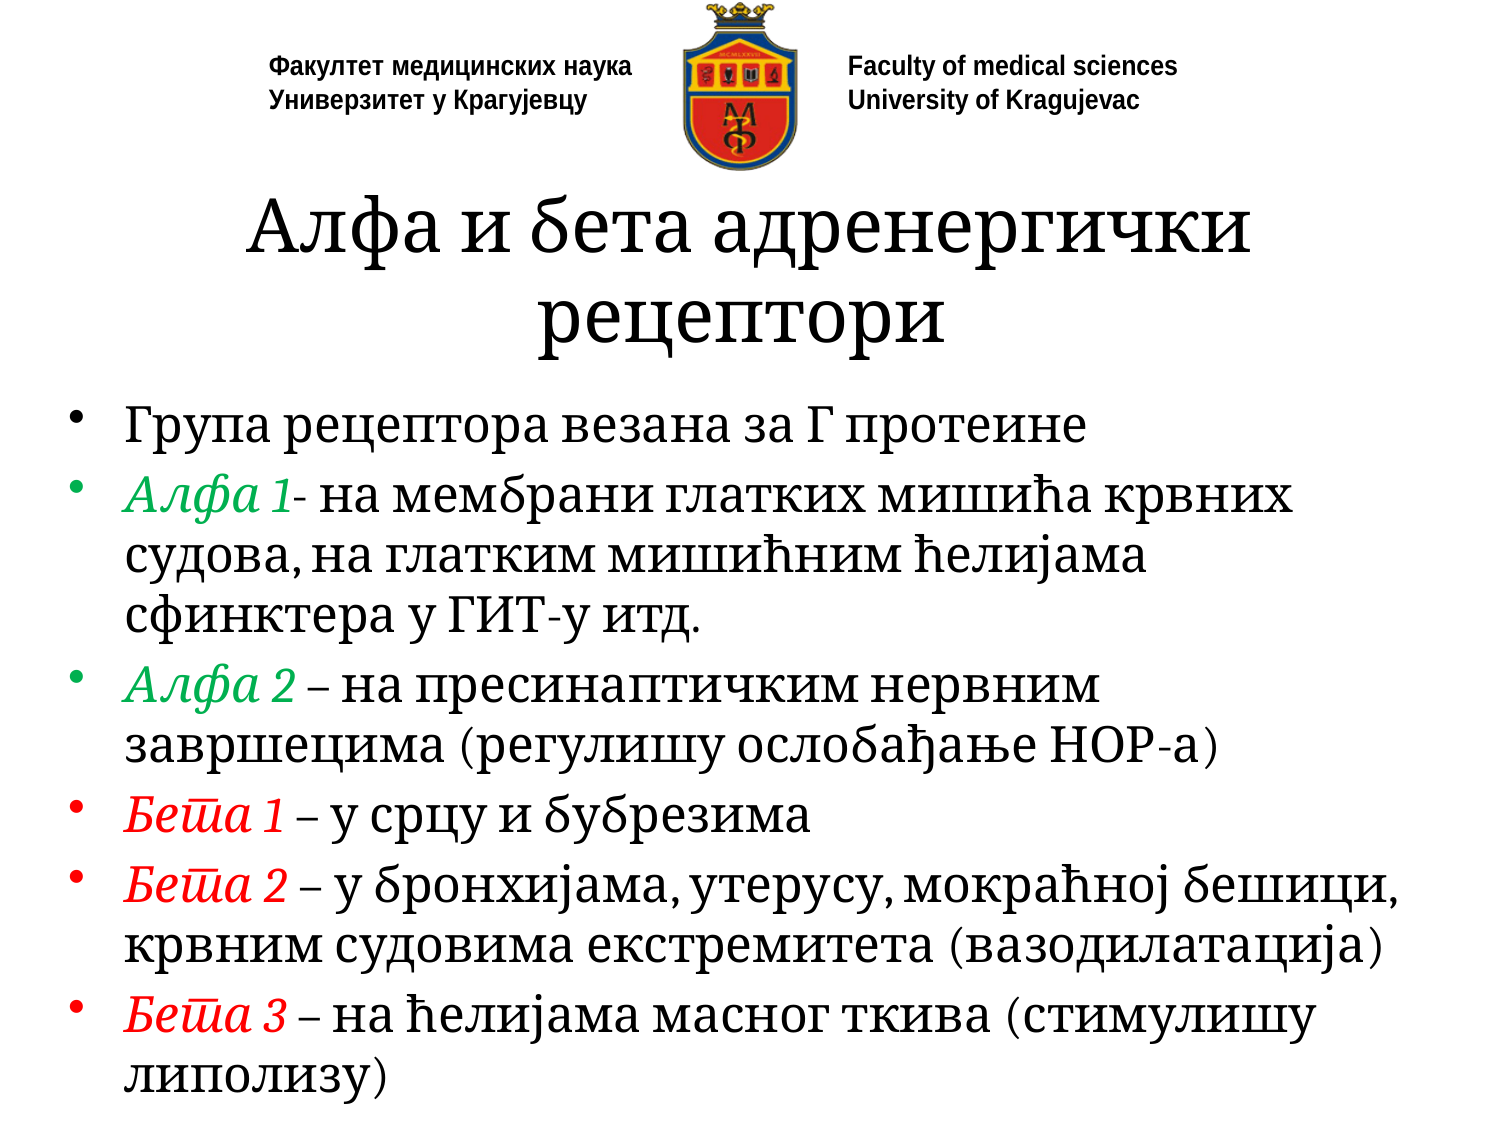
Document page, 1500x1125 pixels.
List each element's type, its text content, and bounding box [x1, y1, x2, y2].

title Алфа и бета адренергички рецептори [74, 173, 1426, 362]
list Група рецептора везана за Г протеине Алфа 1- на мембрани глатких мишића крвних судова, на глатким мишићним ћелијама сфинктера у ГИТ-у итд. Алфа 2 – на пресинаптичким нервним завршецима (регулишу ослобађање НОР-а) Бета 1 – у срцу и бубрезима Бета 2 – у бронхијама, утерусу, мокраћној бешици, крвним судовима екстремитета (вазодилатација) Бета 3 – на ћелијама масног ткива (стимулишу липолизу) [52, 385, 1426, 1118]
